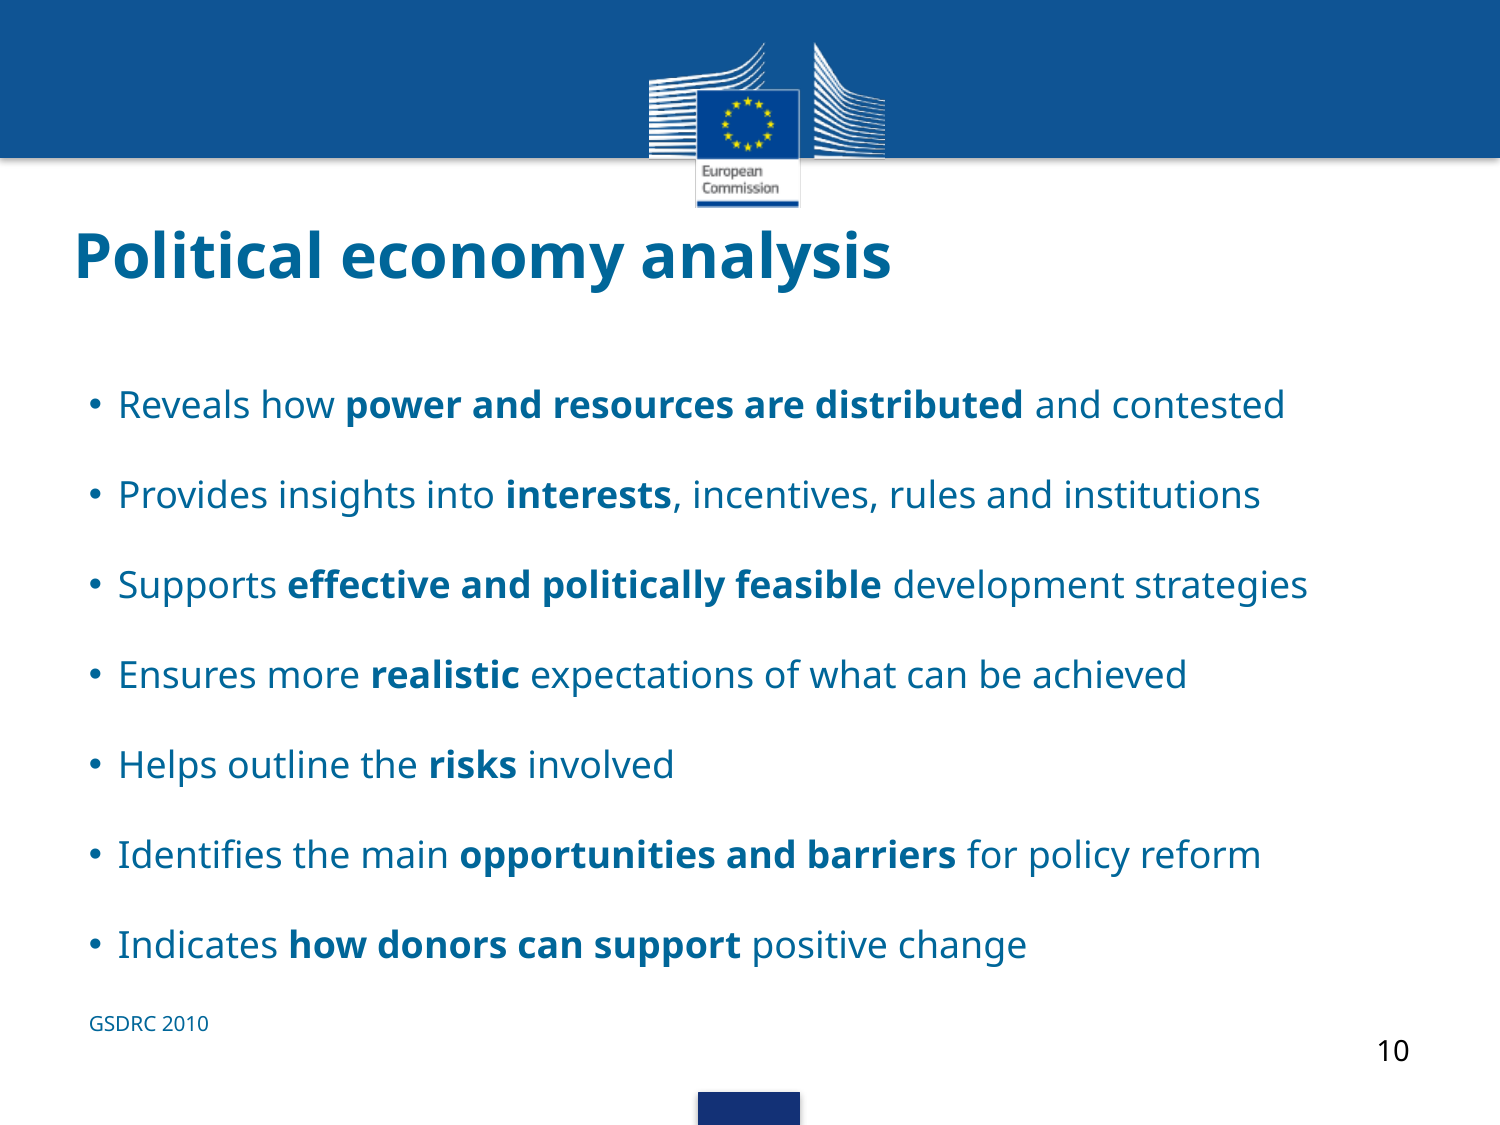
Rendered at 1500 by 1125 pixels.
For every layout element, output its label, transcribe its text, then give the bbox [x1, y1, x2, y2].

text_box Reveals how power and resources are distributed and contested Provides insights into interests, incentives, rules and institutions Supports effective and politically feasible development strategies Ensures more realistic expectations of what can be achieved Helps outline the risks involved Identifies the main opportunities and barriers for policy reform Indicates how donors can support positive change GSDRC 2010 [73, 373, 1459, 1044]
text_box Political economy analysis [0, 209, 1158, 299]
picture [649, 42, 885, 208]
slide_number 10 [1074, 1044, 1426, 1103]
